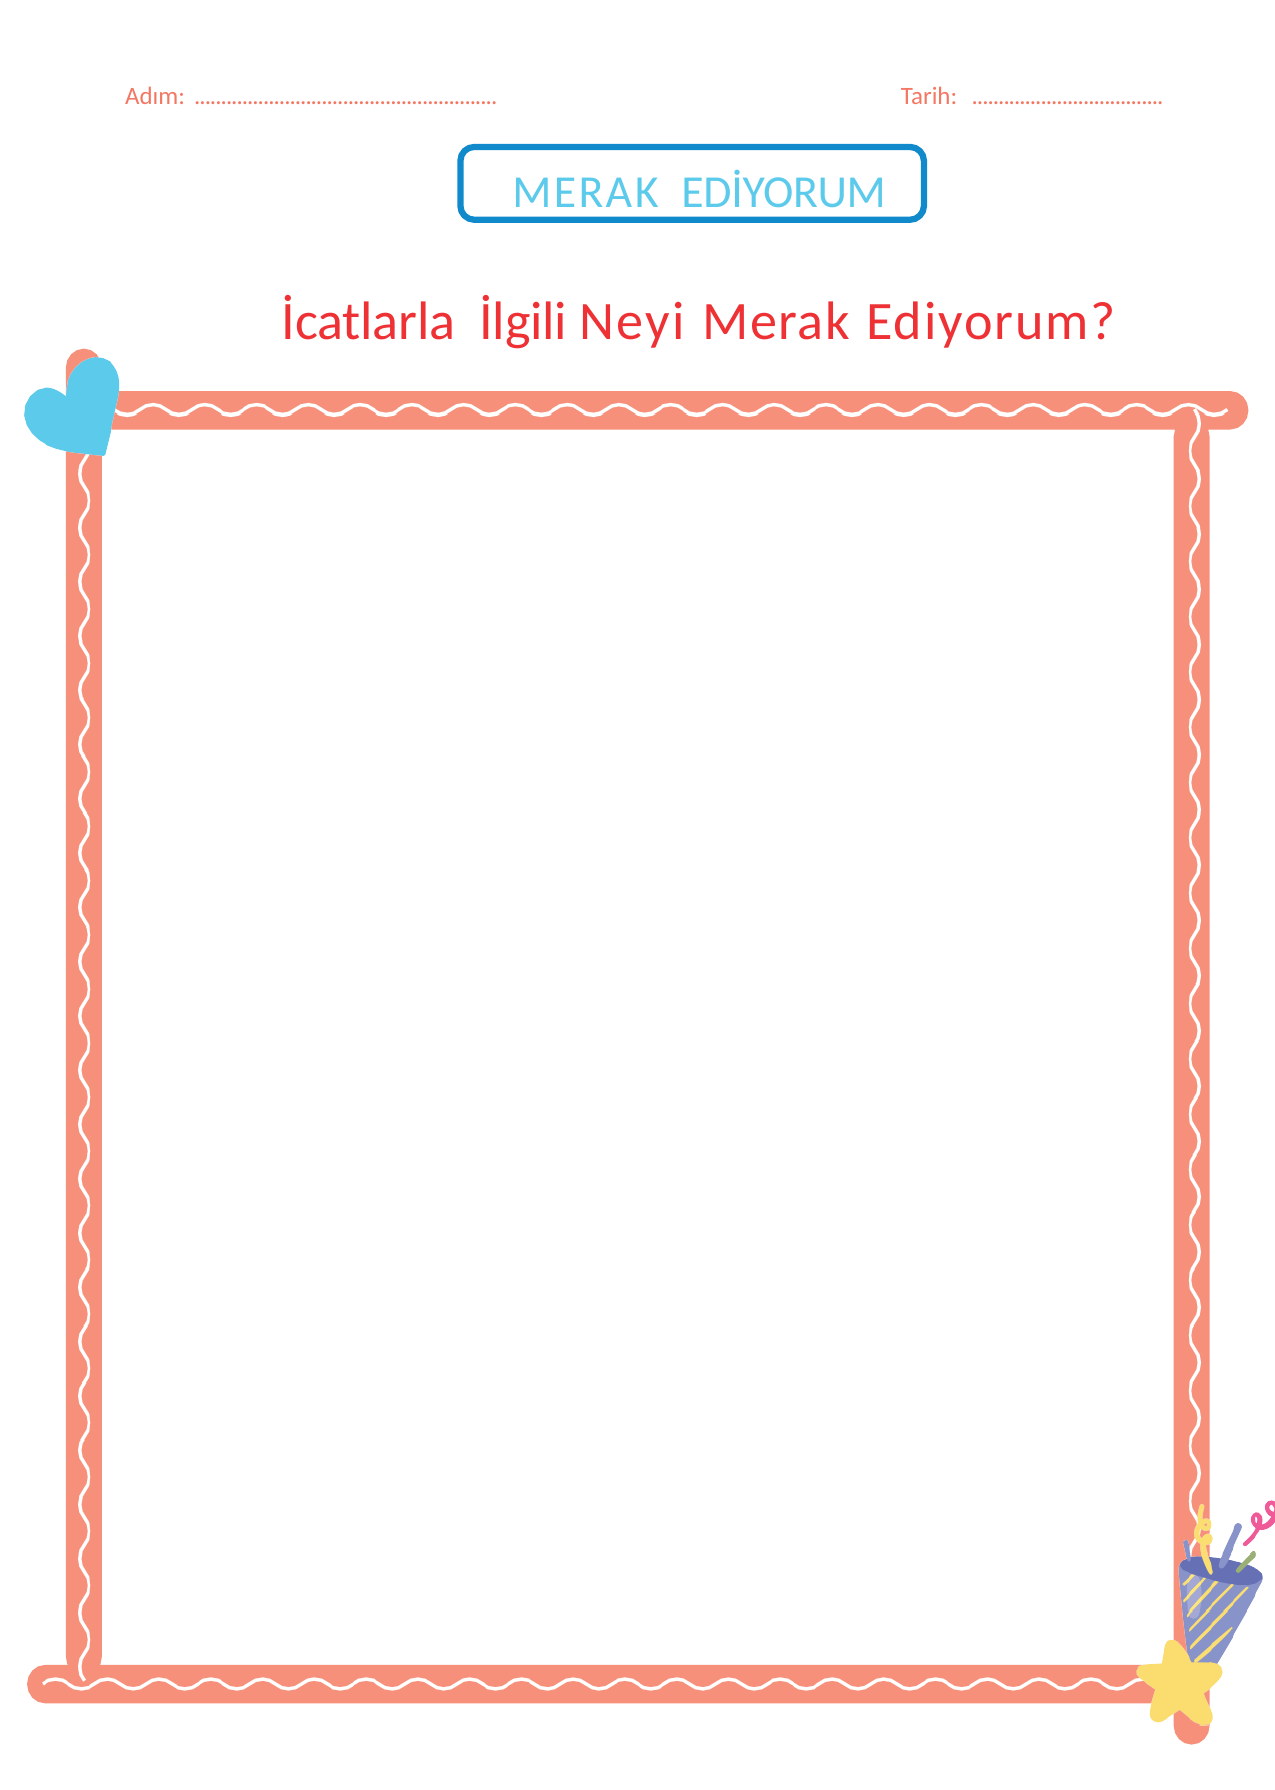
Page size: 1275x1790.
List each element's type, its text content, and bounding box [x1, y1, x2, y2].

text_box Adım: ......................................................... [122, 77, 505, 110]
text_box MERAK EDİYORUM İcatlarla İlgili Neyi Merak Ediyorum? [143, 159, 1257, 347]
text_box [460, 146, 924, 159]
text_box Tarih: .................................... [898, 77, 1171, 110]
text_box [24, 348, 1275, 1745]
